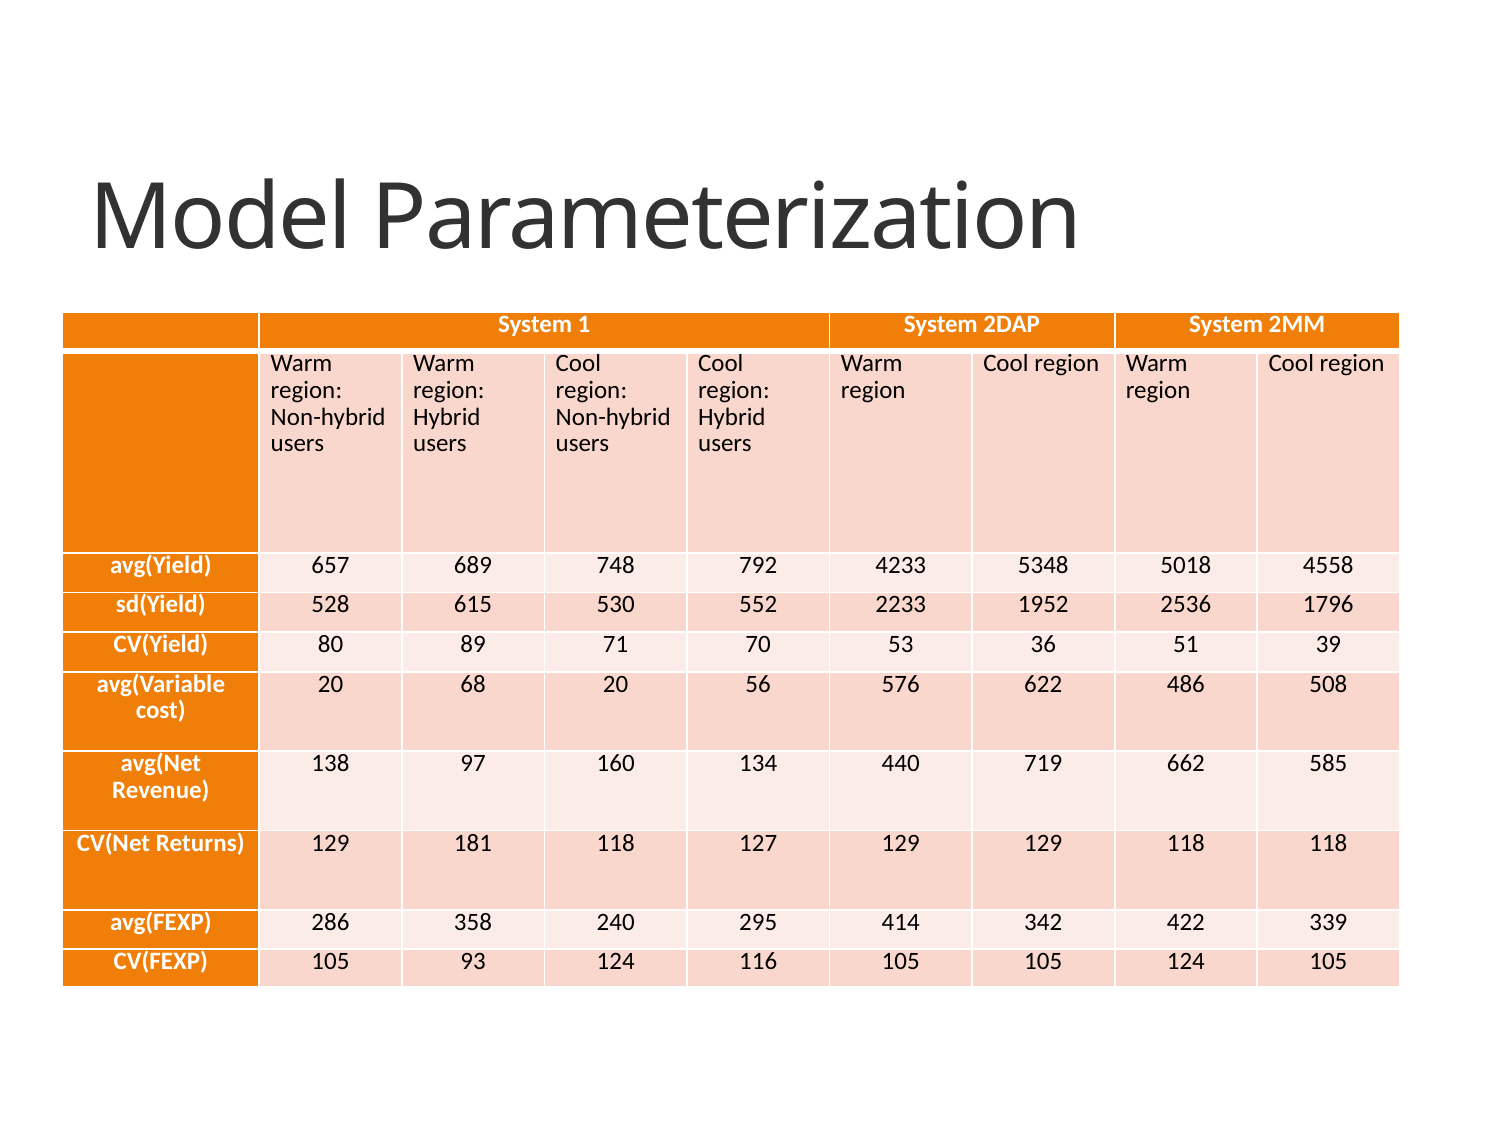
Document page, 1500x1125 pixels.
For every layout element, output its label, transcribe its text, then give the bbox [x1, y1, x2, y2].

table_cell avg(FEXP) [63, 911, 258, 948]
table_cell 440 [830, 752, 971, 830]
table_cell Warm region [830, 354, 971, 552]
table_cell 342 [973, 911, 1114, 948]
table_cell Warm region: Non-hybrid users [260, 354, 401, 552]
table_cell 181 [403, 831, 544, 909]
table_header System 1 [260, 313, 829, 348]
table_cell avg(Yield) [63, 554, 258, 592]
table_cell sd(Yield) [63, 593, 258, 631]
table_header System 2MM [1116, 313, 1399, 348]
table_header System 2DAP [830, 313, 1114, 348]
table_cell Cool region: Hybrid users [688, 354, 829, 552]
table_cell 295 [688, 911, 829, 948]
table_cell 53 [830, 633, 971, 671]
table_cell 129 [260, 831, 401, 909]
table_cell 97 [403, 752, 544, 830]
table_cell 80 [260, 633, 401, 671]
table_cell Cool region: Non-hybrid users [545, 354, 686, 552]
table_cell 792 [688, 554, 829, 592]
table_cell 622 [973, 673, 1114, 750]
table_cell 20 [545, 673, 686, 750]
table_cell 134 [688, 752, 829, 830]
table_cell Cool region [1258, 354, 1399, 552]
table_cell 414 [830, 911, 971, 948]
table_cell Warm region: Hybrid users [403, 354, 544, 552]
table_cell 138 [260, 752, 401, 830]
table_cell 105 [973, 950, 1114, 986]
table_cell 339 [1258, 911, 1399, 948]
table_cell 552 [688, 593, 829, 631]
table_cell 118 [545, 831, 686, 909]
table_cell 1796 [1258, 593, 1399, 631]
table_cell 4558 [1258, 554, 1399, 592]
table_cell 124 [545, 950, 686, 986]
title Model Parameterization [75, 149, 1325, 300]
table_cell 116 [688, 950, 829, 986]
table_cell 124 [1116, 950, 1256, 986]
table_cell 530 [545, 593, 686, 631]
table_cell 56 [688, 673, 829, 750]
table_cell 160 [545, 752, 686, 830]
table_cell 576 [830, 673, 971, 750]
table_cell CV(FEXP) [63, 950, 258, 986]
table_cell 129 [830, 831, 971, 909]
table_cell 508 [1258, 673, 1399, 750]
table_cell 2233 [830, 593, 971, 631]
table_cell 528 [260, 593, 401, 631]
table_cell Warm region [1116, 354, 1256, 552]
table_cell 5348 [973, 554, 1114, 592]
table_cell 286 [260, 911, 401, 948]
table_cell 51 [1116, 633, 1256, 671]
table_cell 129 [973, 831, 1114, 909]
table_cell 39 [1258, 633, 1399, 671]
table_cell 118 [1258, 831, 1399, 909]
table_cell 105 [830, 950, 971, 986]
table_cell 118 [1116, 831, 1256, 909]
table_cell 719 [973, 752, 1114, 830]
table_cell 748 [545, 554, 686, 592]
table_cell 93 [403, 950, 544, 986]
table_cell 2536 [1116, 593, 1256, 631]
table_cell 240 [545, 911, 686, 948]
table_cell 615 [403, 593, 544, 631]
table_cell Cool region [973, 354, 1114, 552]
table_cell avg(Variable cost) [63, 673, 258, 750]
table_cell 1952 [973, 593, 1114, 631]
table_cell 89 [403, 633, 544, 671]
table_cell 105 [1258, 950, 1399, 986]
table_cell 105 [260, 950, 401, 986]
table_cell 68 [403, 673, 544, 750]
table_cell 5018 [1116, 554, 1256, 592]
table_cell 486 [1116, 673, 1256, 750]
table_cell CV(Yield) [63, 633, 258, 671]
table_cell 36 [973, 633, 1114, 671]
table_cell 689 [403, 554, 544, 592]
table_header [63, 313, 258, 348]
table_cell 657 [260, 554, 401, 592]
table_cell avg(Net Revenue) [63, 752, 258, 830]
table_cell 20 [260, 673, 401, 750]
table_cell CV(Net Returns) [63, 831, 258, 909]
table_cell 662 [1116, 752, 1256, 830]
table_cell 422 [1116, 911, 1256, 948]
table_cell [63, 354, 258, 552]
table_cell 70 [688, 633, 829, 671]
table_cell 71 [545, 633, 686, 671]
table_cell 358 [403, 911, 544, 948]
table_cell 585 [1258, 752, 1399, 830]
table_cell 127 [688, 831, 829, 909]
table_cell 4233 [830, 554, 971, 592]
